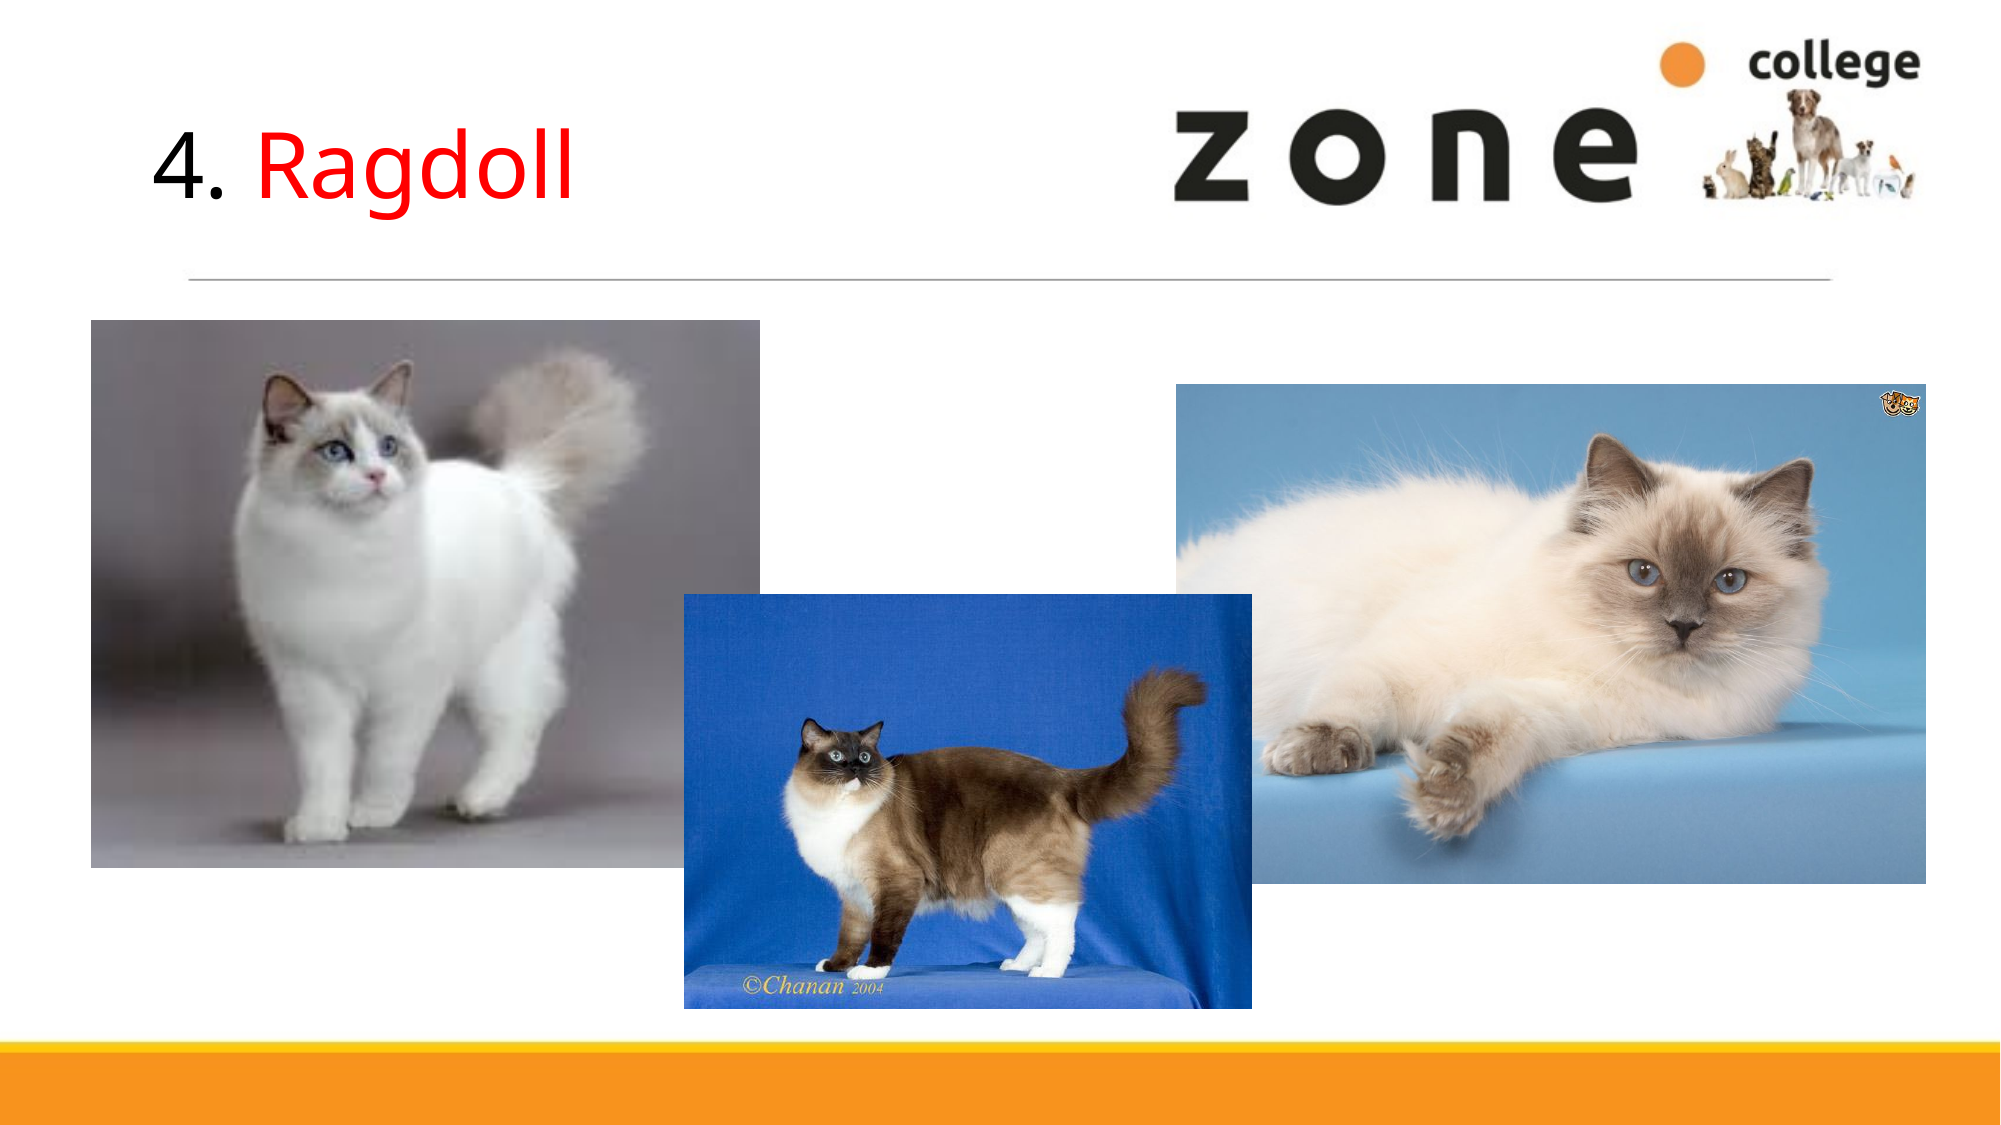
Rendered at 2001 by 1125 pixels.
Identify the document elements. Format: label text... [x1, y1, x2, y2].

picture [0, 0, 2001, 1125]
title 4. Ragdoll [137, 59, 1863, 278]
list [91, 320, 760, 868]
